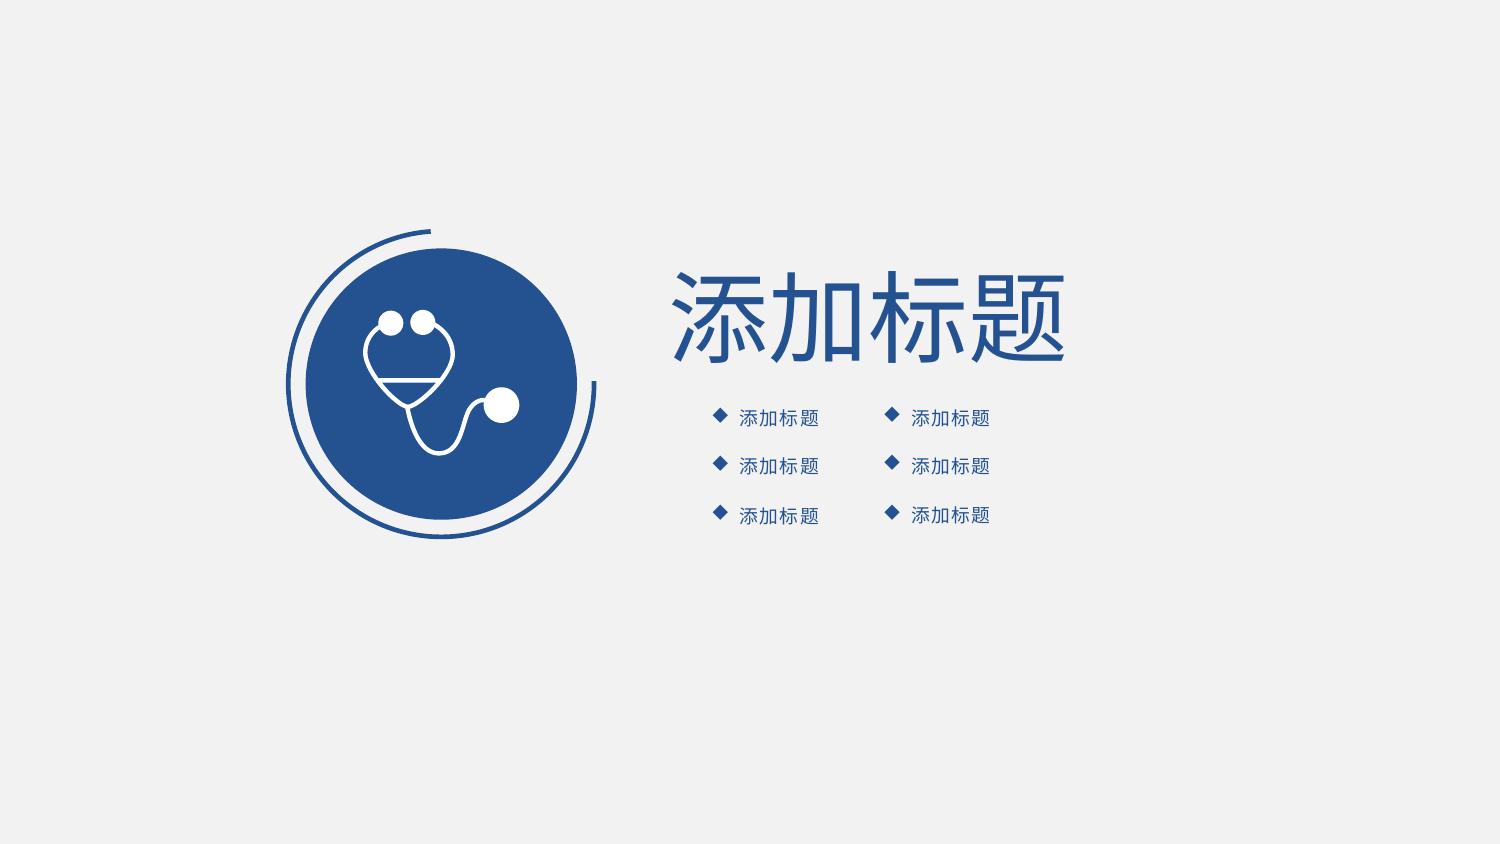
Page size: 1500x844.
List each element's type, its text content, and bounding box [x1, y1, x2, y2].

text_box [370, 230, 432, 248]
text_box 添加标题 [868, 435, 1036, 485]
text_box [287, 313, 305, 455]
text_box 添加标题 [868, 485, 1019, 534]
text_box 添加标题 [696, 436, 868, 485]
text_box 添加标题 [577, 248, 1190, 384]
text_box 添加标题 [696, 485, 847, 535]
text_box 添加标题 [868, 387, 1019, 435]
text_box [577, 384, 595, 456]
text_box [305, 248, 577, 520]
text_box 添加标题 [696, 388, 847, 436]
text_box [370, 520, 513, 538]
